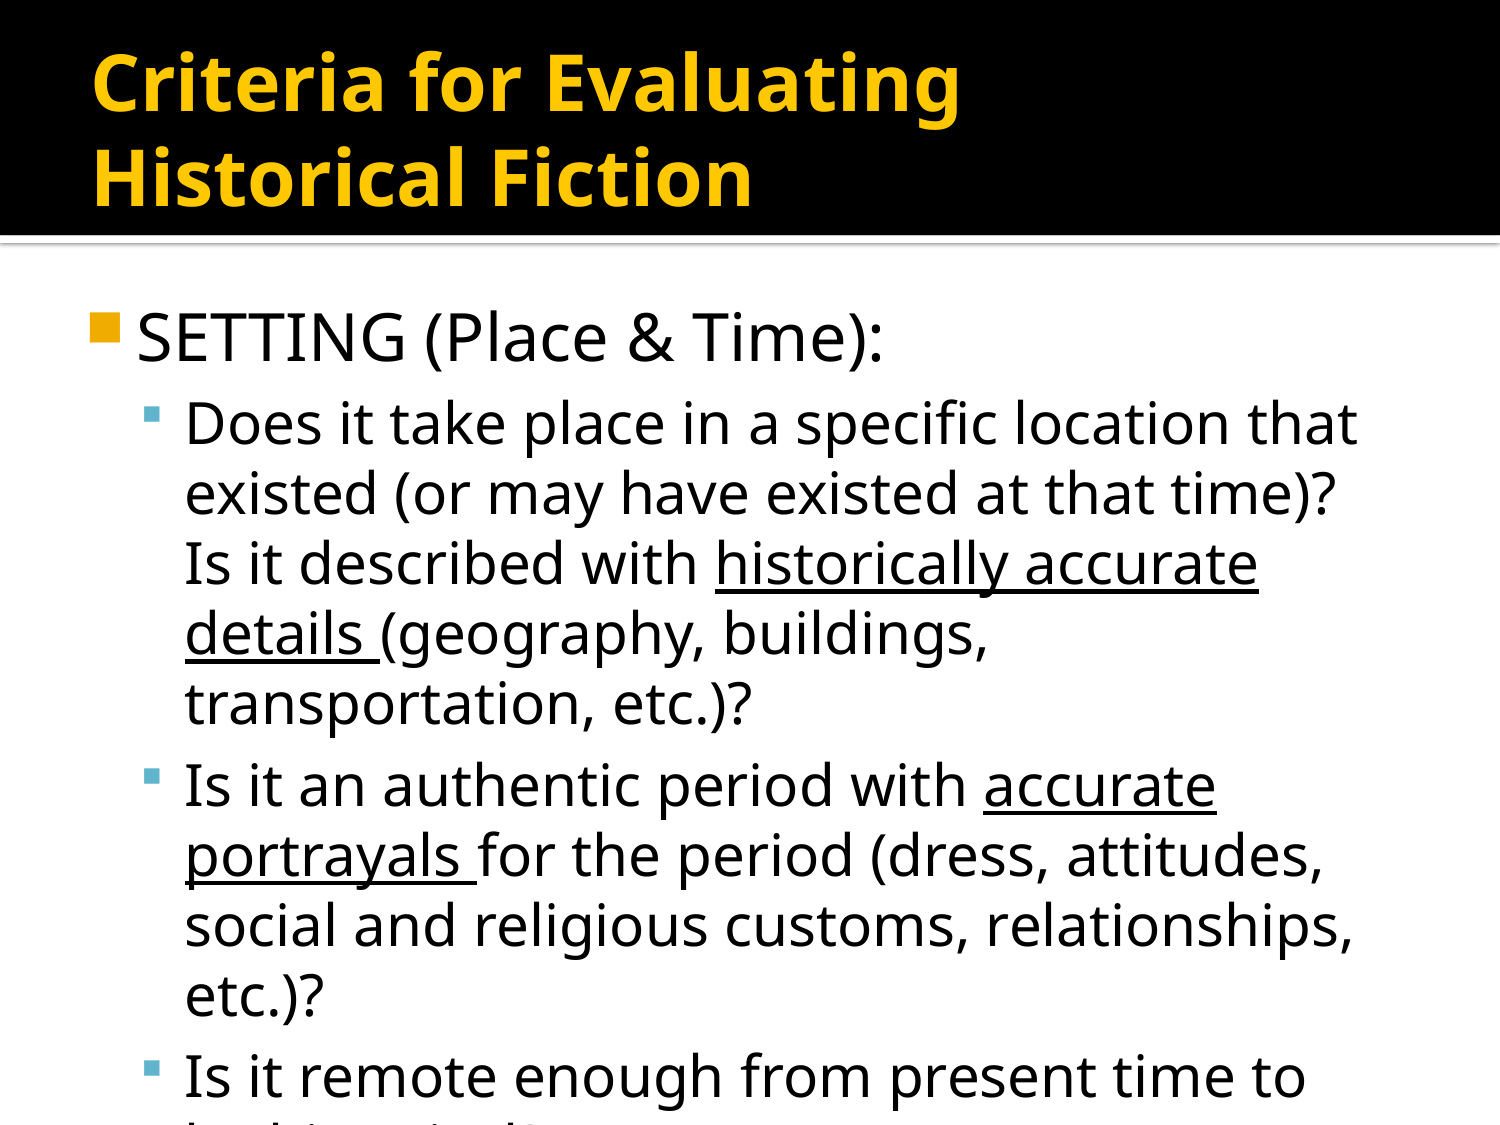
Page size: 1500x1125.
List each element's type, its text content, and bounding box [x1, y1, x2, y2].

title Criteria for Evaluating Historical Fiction [75, 24, 1425, 231]
text_box SETTING (Place & Time): Does it take place in a specific location that existed (or may have existed at that time)? Is it described with historically accurate details (geography, buildings, transportation, etc.)? Is it an authentic period with accurate portrayals for the period (dress, attitudes, social and religious customs, relationships, etc.)? Is it remote enough from present time to be historical? [49, 287, 1400, 1047]
